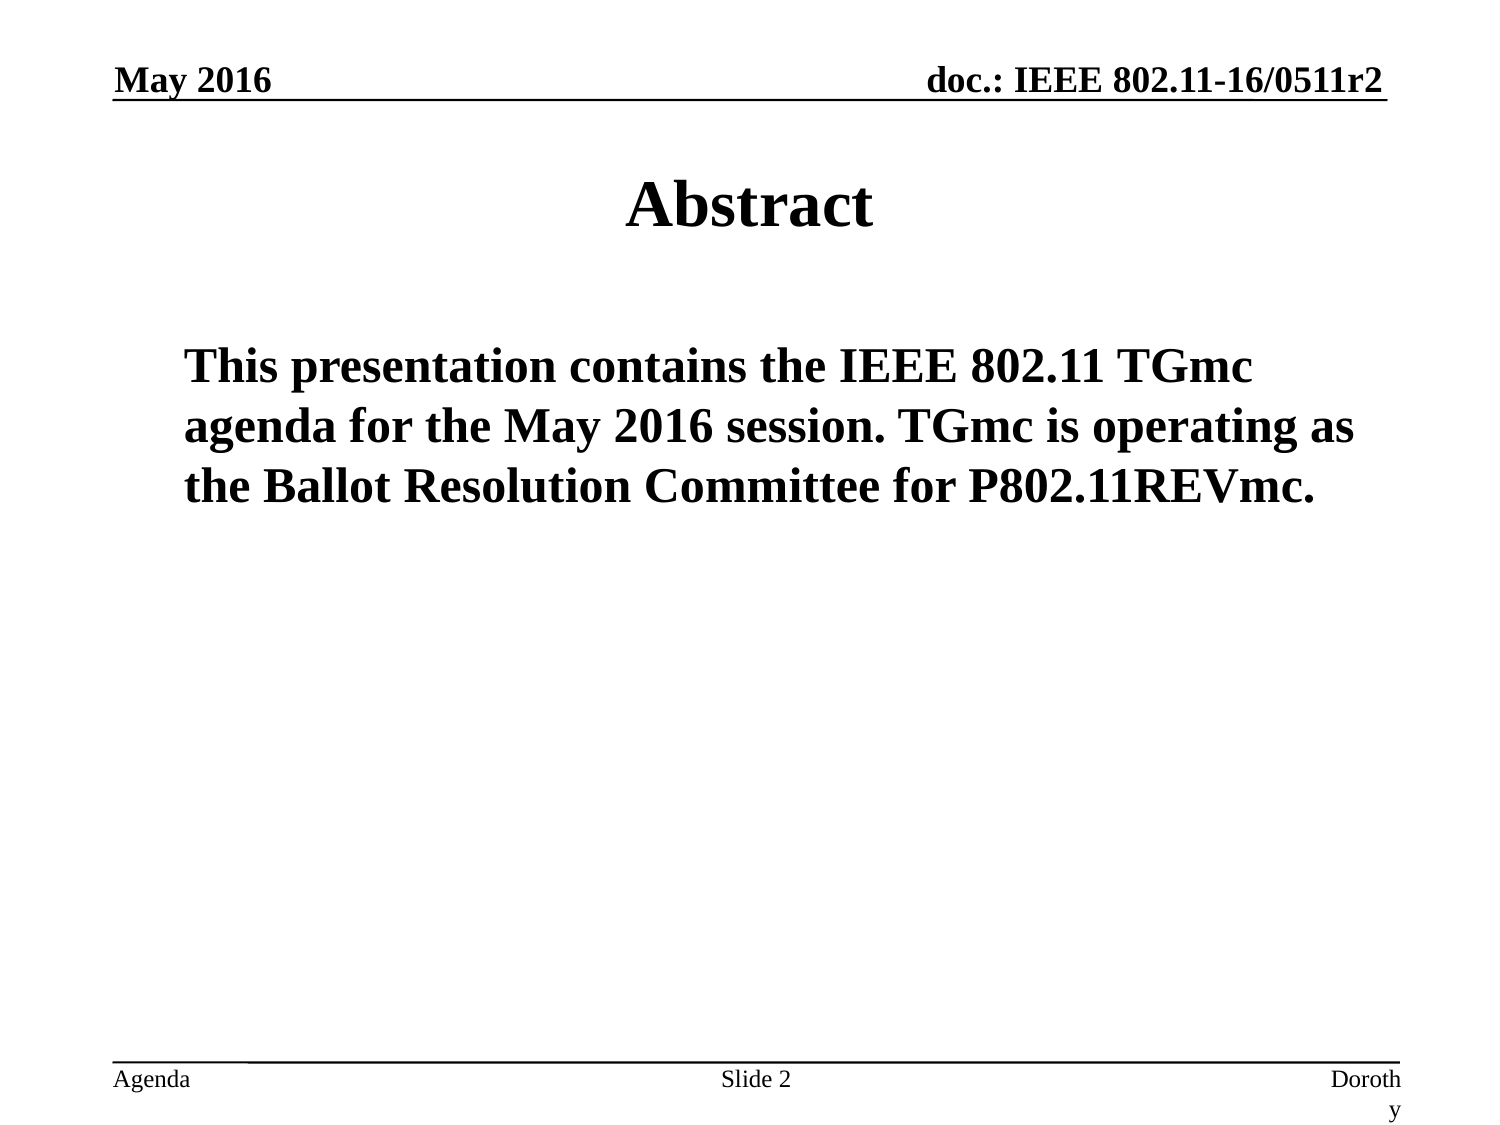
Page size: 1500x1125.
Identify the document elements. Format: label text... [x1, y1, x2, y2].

footer Dorothy Stanley, HP Enterprise [1325, 1062, 1402, 1093]
list This presentation contains the IEEE 802.11 TGmc agenda for the May 2016 session. TGmc is operating as the Ballot Resolution Committee for P802.11REVmc. [112, 324, 1388, 1000]
slide_number Slide 2 [712, 1062, 800, 1093]
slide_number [114, 54, 425, 100]
title Abstract [112, 112, 1388, 288]
